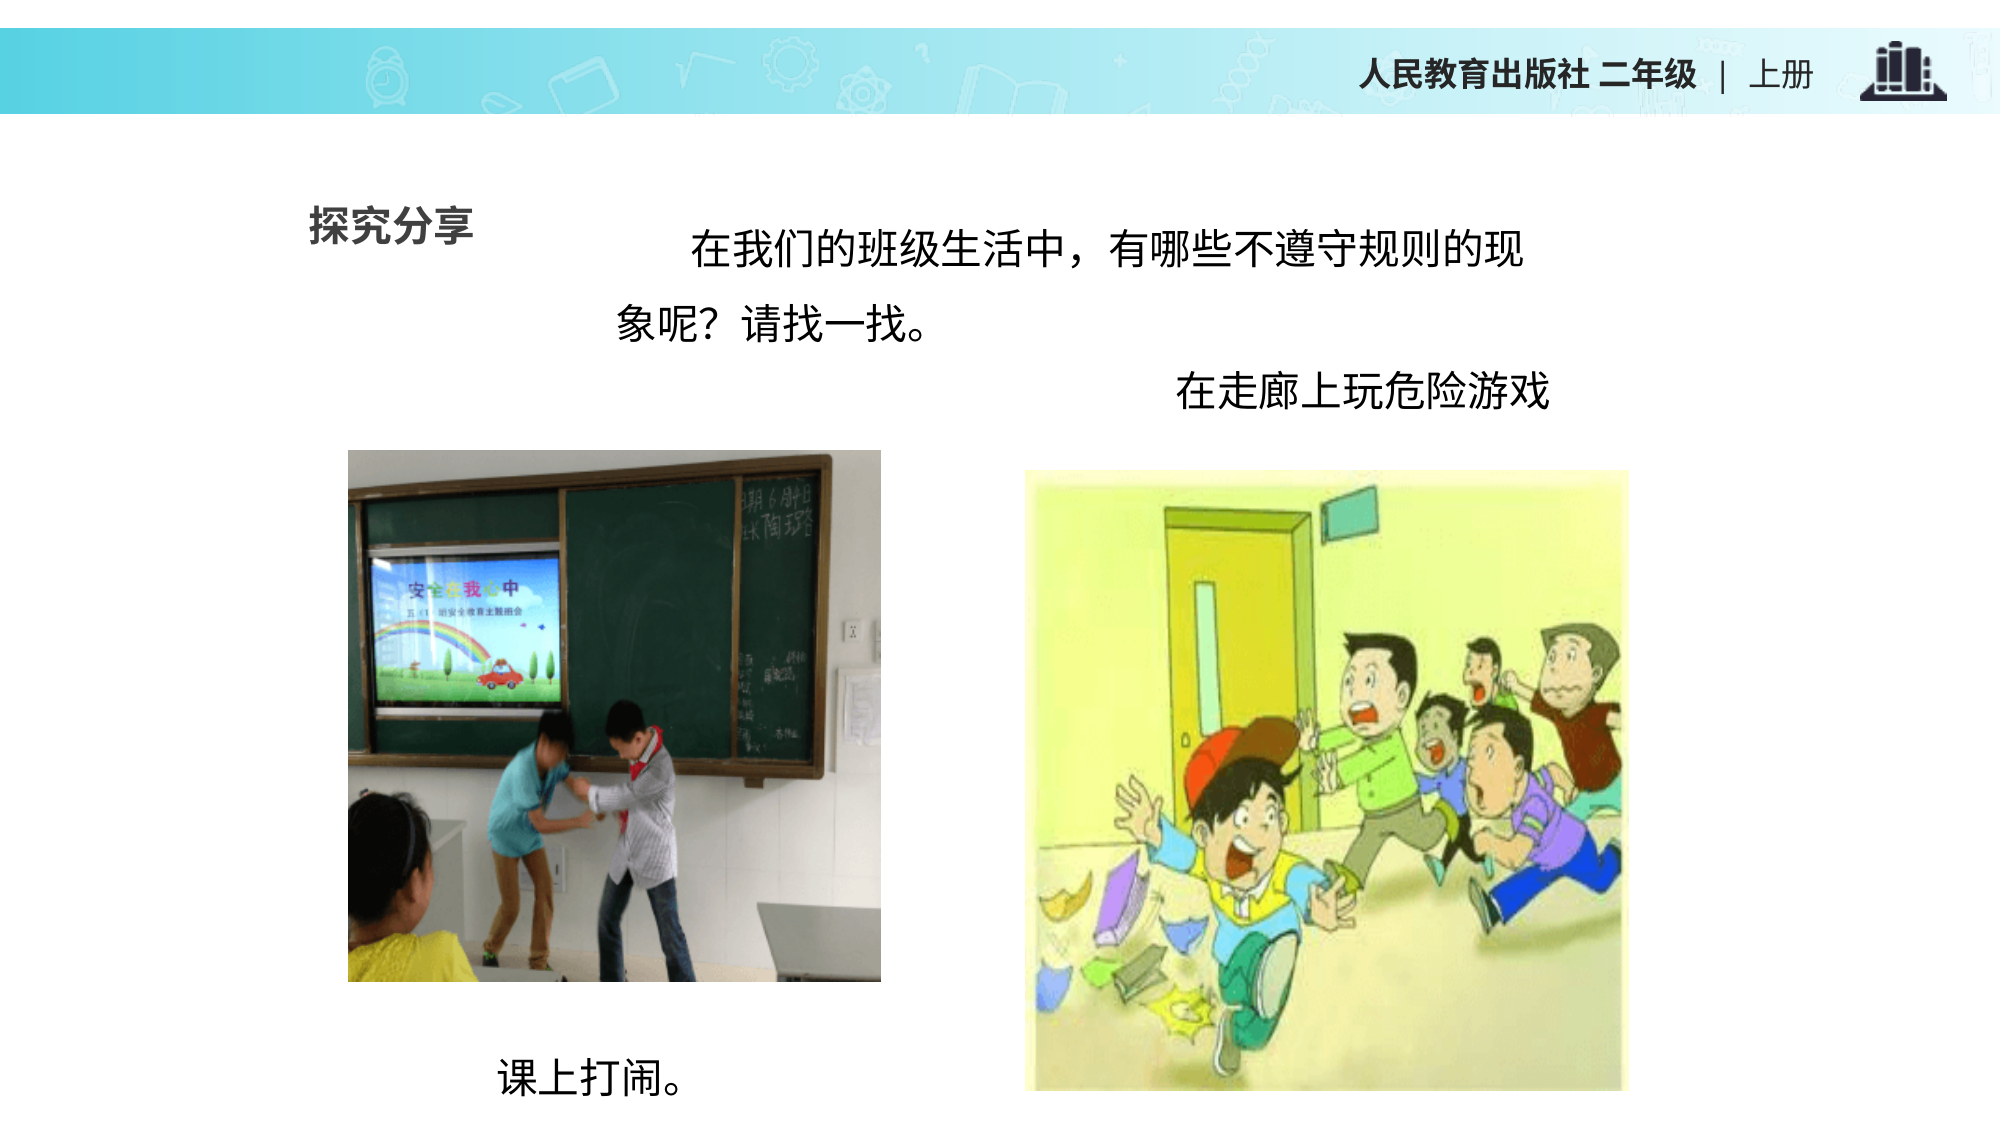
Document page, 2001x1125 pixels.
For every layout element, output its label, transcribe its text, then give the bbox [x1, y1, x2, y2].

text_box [348, 450, 881, 1111]
text_box 在我们的班级生活中，有哪些不遵守规则的现象呢？请找一找。 [600, 190, 1568, 355]
picture [366, 31, 2000, 117]
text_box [1025, 356, 1629, 1091]
text_box 探究分享 [293, 192, 491, 257]
